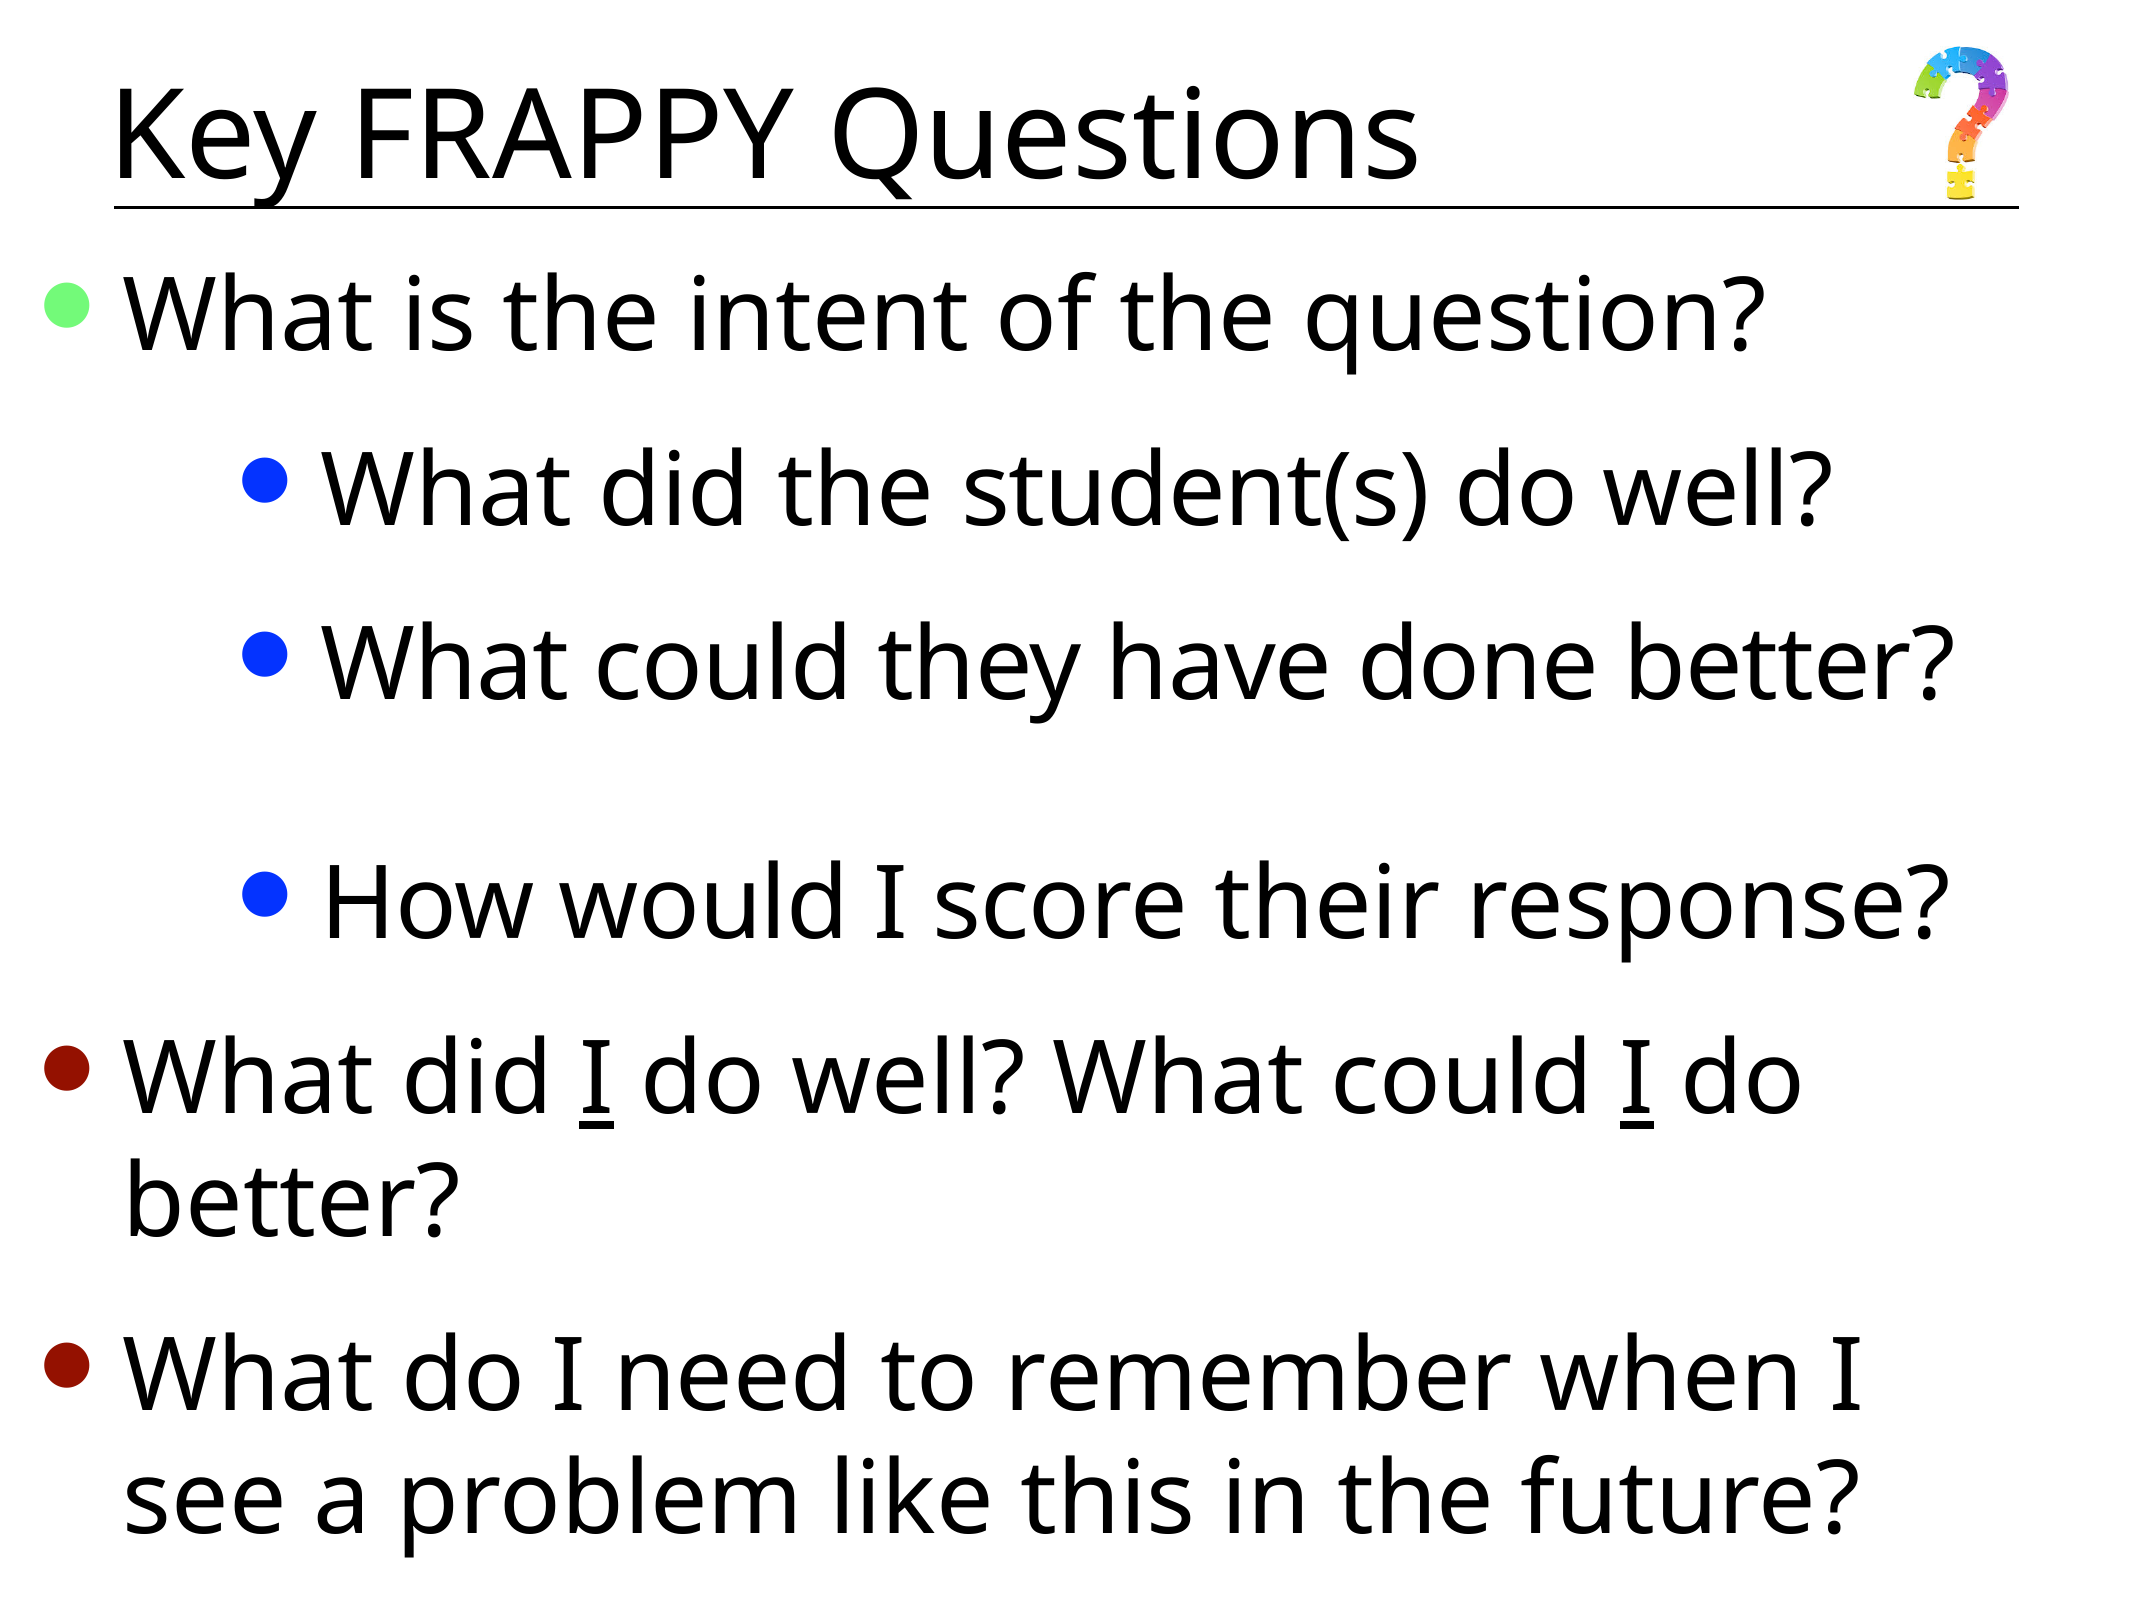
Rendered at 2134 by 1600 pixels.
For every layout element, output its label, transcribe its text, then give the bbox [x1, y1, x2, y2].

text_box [114, 35, 2026, 210]
text_box What is the intent of the question? What did the student(s) do well? What could they have done better? How would I score their response? What did I do well? What could I do better? What do I need to remember when I see a problem like this in the future? [35, 281, 2038, 1521]
text_box Key FRAPPY Questions [108, 41, 113, 215]
